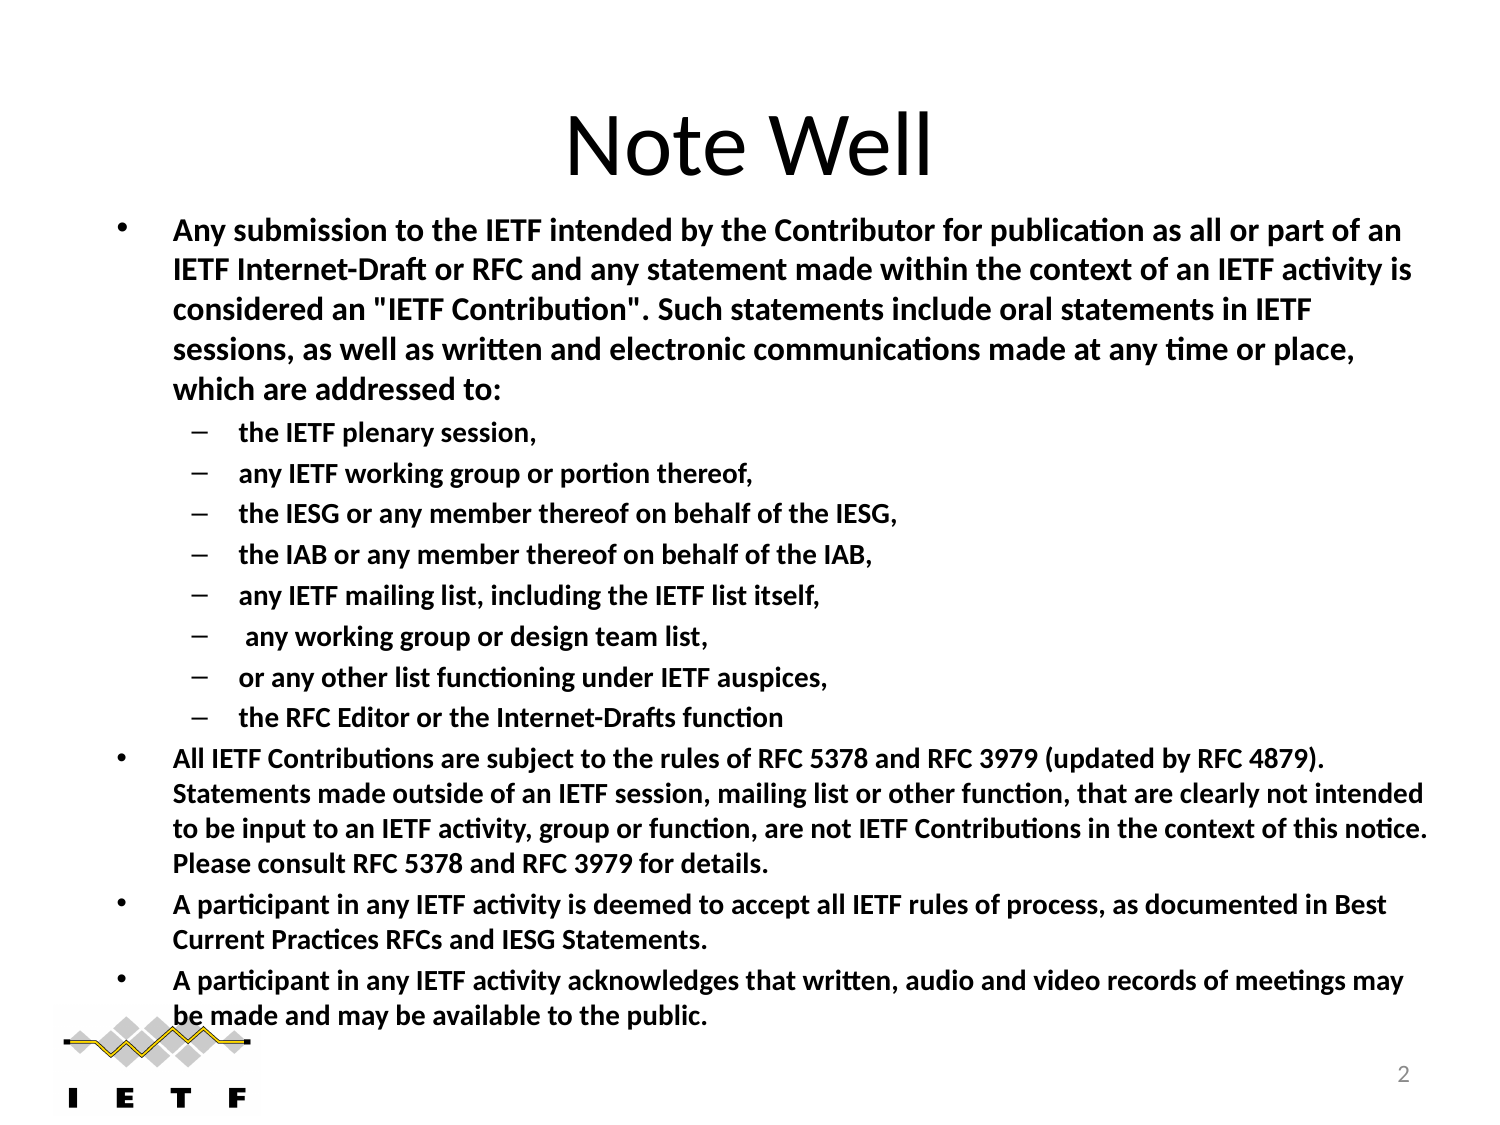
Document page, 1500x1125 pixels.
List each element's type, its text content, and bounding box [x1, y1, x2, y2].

slide_number 2 [1074, 1042, 1425, 1103]
picture [53, 1004, 261, 1116]
list Any submission to the IETF intended by the Contributor for publication as all or part of an IETF Internet-Draft or RFC and any statement made within the context of an IETF activity is considered an "IETF Contribution". Such statements include oral statements in IETF sessions, as well as written and electronic communications made at any time or place, which are addressed to: the IETF plenary session, any IETF working group or portion thereof, the IESG or any member thereof on behalf of the IESG, the IAB or any member thereof on behalf of the IAB, any IETF mailing list, including the IETF list itself, any working group or design team list, or any other list functioning under IETF auspices, the RFC Editor or the Internet-Drafts function All IETF Contributions are subject to the rules of RFC 5378 and RFC 3979 (updated by RFC 4879). Statements made outside of an IETF session, mailing list or other function, that are clearly not intended to be input to an IETF activity, group or function, are not IETF Contributions in the context of this notice. Please consult RFC 5378 and RFC 3979 for details. A participant in any IETF activity is deemed to accept all IETF rules of process, as documented in Best Current Practices RFCs and IESG Statements. A participant in any IETF activity acknowledges that written, audio and video records of meetings may be made and may be available to the public. [101, 200, 1452, 1009]
title Note Well [75, 45, 1425, 233]
